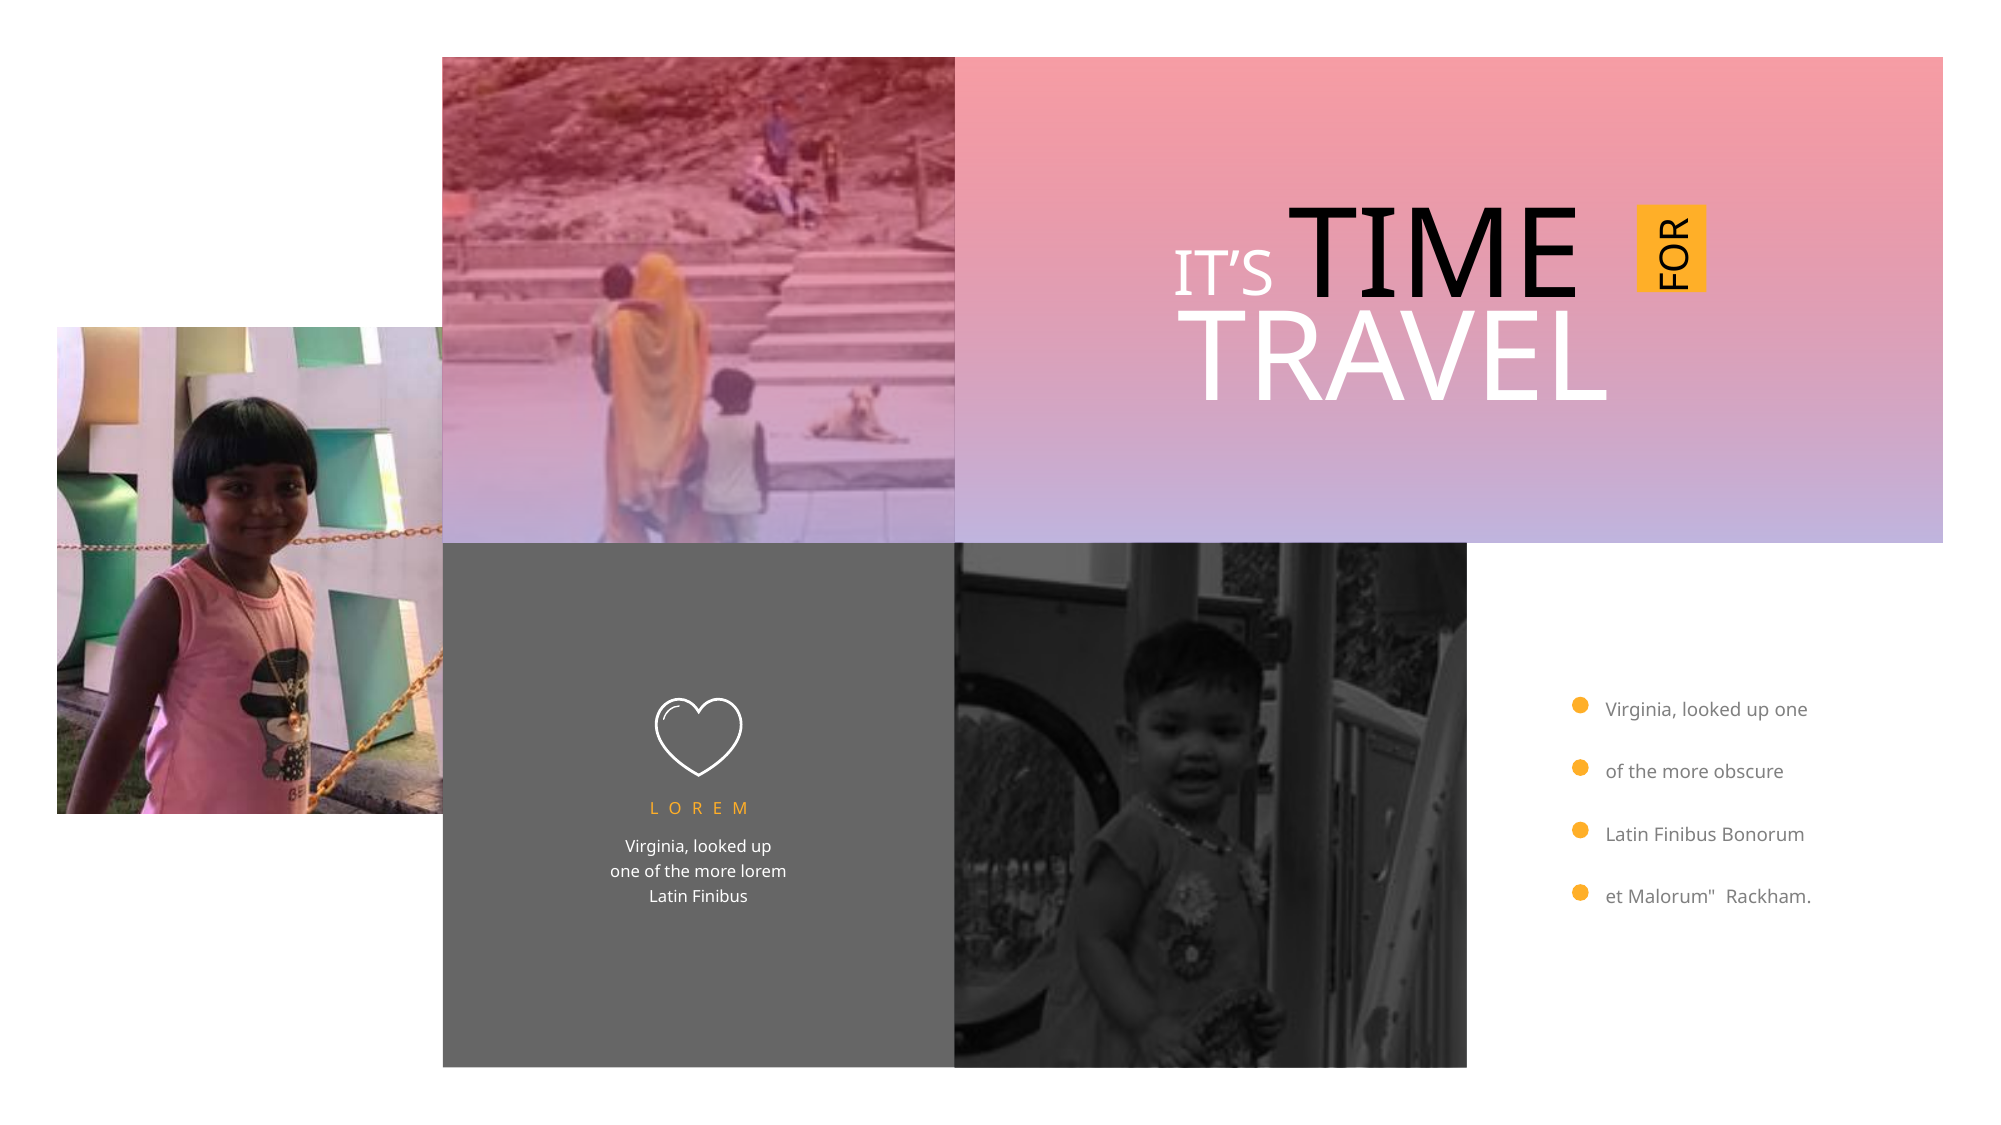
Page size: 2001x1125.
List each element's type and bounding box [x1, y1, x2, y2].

text_box [442, 56, 1944, 544]
text_box [1158, 165, 1739, 435]
text_box [1571, 654, 1841, 911]
text_box [588, 697, 809, 913]
text_box [442, 544, 1468, 1069]
picture [57, 57, 1467, 1068]
